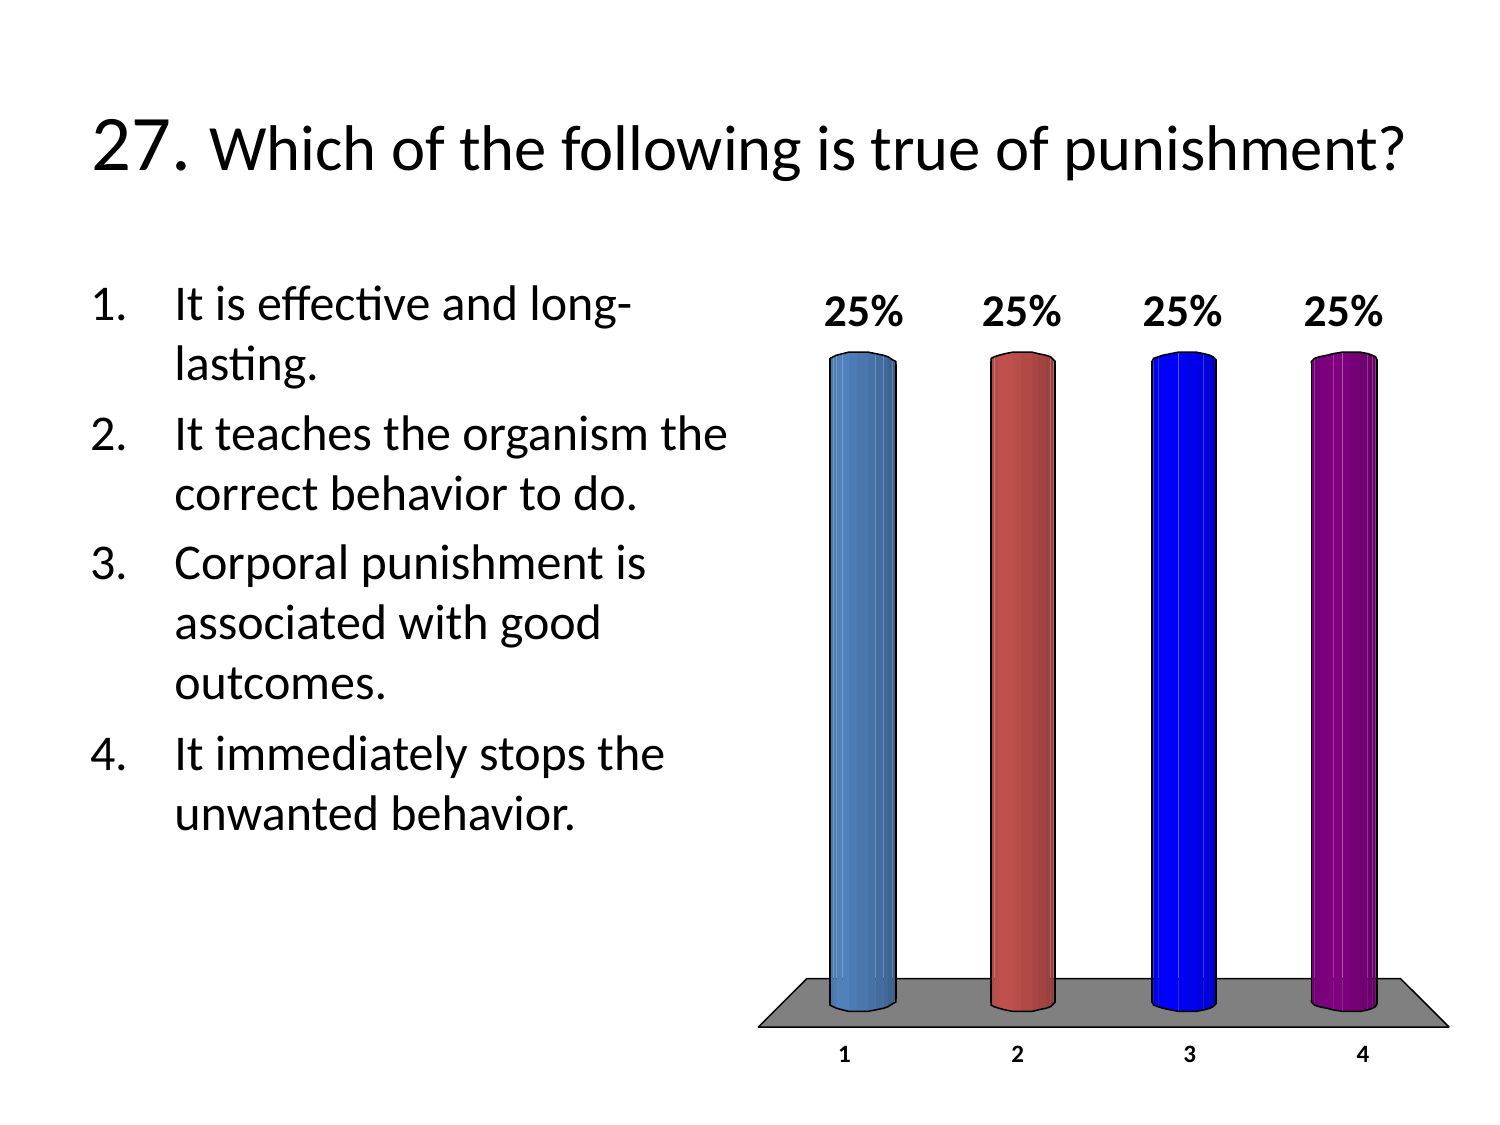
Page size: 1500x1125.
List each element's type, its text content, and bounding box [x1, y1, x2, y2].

title 27. Which of the following is true of punishment? [75, 45, 1425, 233]
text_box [739, 270, 1490, 1115]
list It is effective and long-lasting. It teaches the organism the correct behavior to do. Corporal punishment is associated with good outcomes. It immediately stops the unwanted behavior. [75, 262, 750, 1005]
